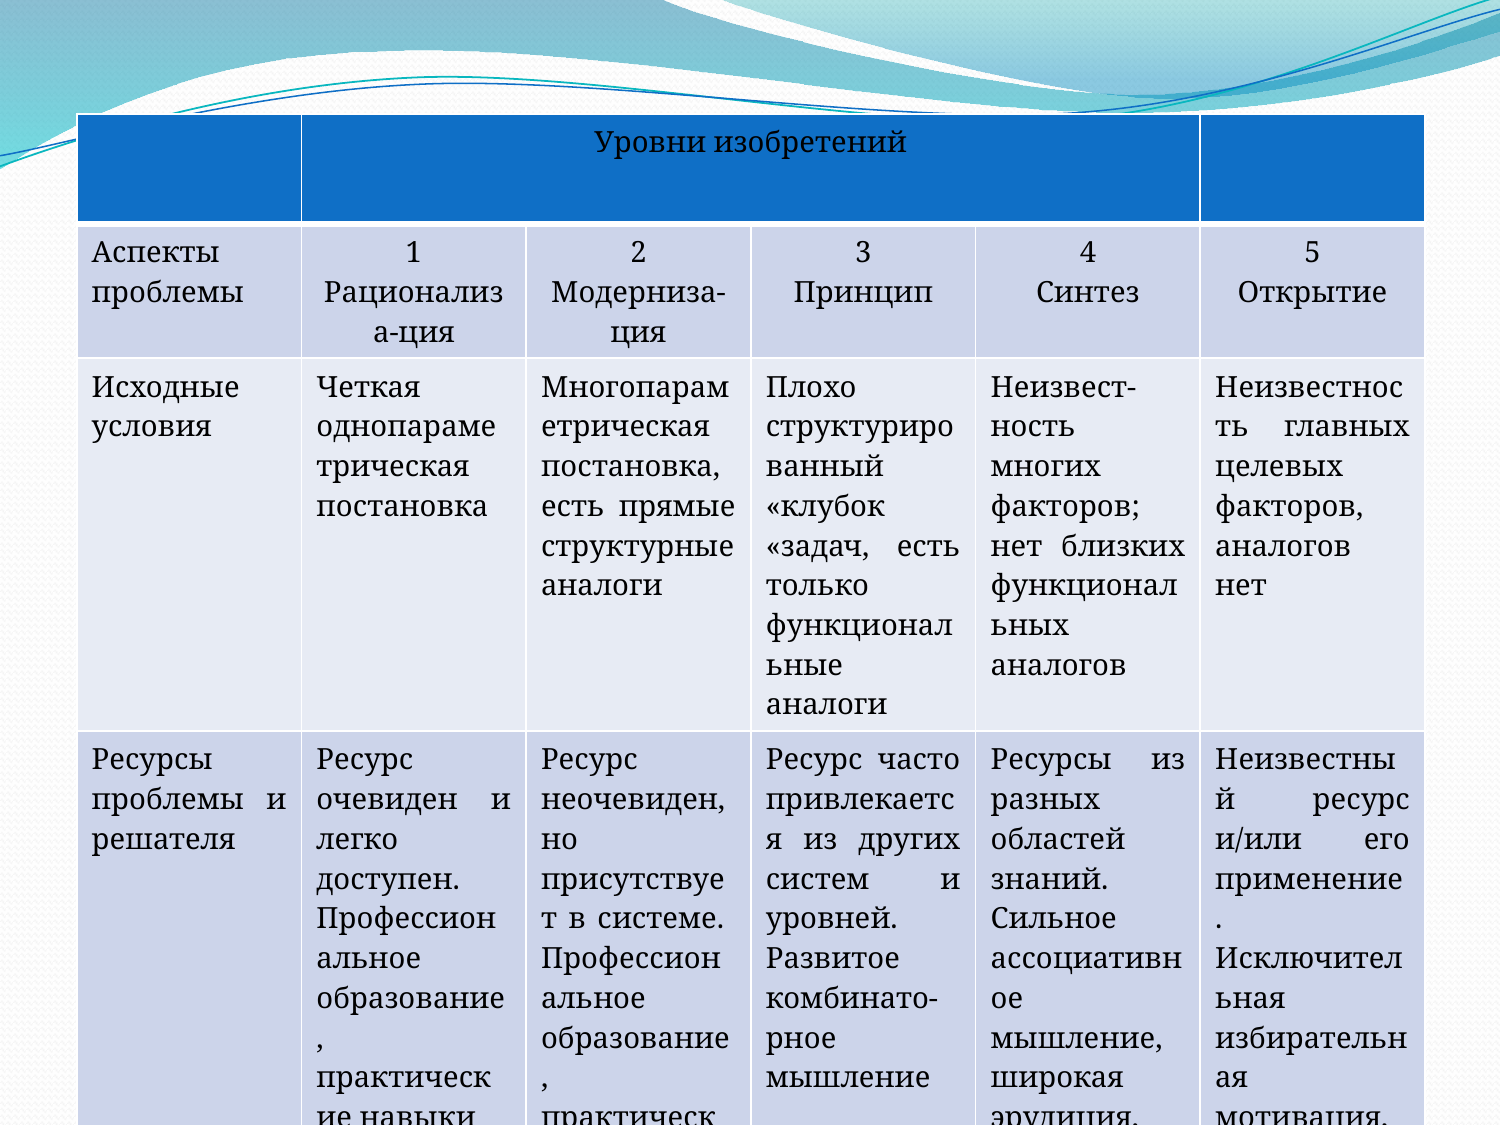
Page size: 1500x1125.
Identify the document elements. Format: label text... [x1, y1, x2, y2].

table_cell Плохо структурированный «клубок «задач, есть только функциональные аналоги [752, 359, 975, 730]
table_cell 4 Синтез [976, 227, 1199, 357]
table_cell Многопараметрическая постановка, есть прямые структурные аналоги [527, 359, 750, 730]
table_cell Ресурсы из разных областей знаний. Сильное ассоциативное мышление, широкая эрудиция, способность преодолевать стереотипы [976, 732, 1199, 1125]
table_cell Ресурсы проблемы и решателя [78, 732, 301, 1125]
table_cell 2 Модерниза-ция [527, 227, 750, 357]
table_cell 3 Принцип [752, 227, 975, 357]
table_cell Ресурс очевиден и легко доступен. Профессиональное образование, практические навыки [302, 732, 525, 1125]
table_cell Ресурс неочевиден, но присутствует в системе. Профессиональное образование, практические навыки [527, 732, 750, 1125]
table_cell Неизвестность главных целевых факторов, аналогов нет [1201, 359, 1424, 730]
table_cell 5 Открытие [1201, 227, 1424, 357]
table_cell 1 Рационализа-ция [302, 227, 525, 357]
table_cell Аспекты проблемы [78, 227, 301, 357]
table_cell Четкая однопараметрическая постановка [302, 359, 525, 730]
table_cell Ресурс часто привлекается из других систем и уровней. Развитое комбинато-рное мышление [752, 732, 975, 1125]
table_cell Неизвестный ресурс и/или его применение. Исключительная избирательная мотивация, свобода от стереотипов [1201, 732, 1424, 1125]
table_cell Неизвест-ность многих факторов; нет близких функциональных аналогов [976, 359, 1199, 730]
table_header Уровни изобретений [302, 115, 1199, 221]
table_header [78, 115, 301, 221]
table_header [1201, 115, 1424, 221]
table_cell Исходные условия [78, 359, 301, 730]
